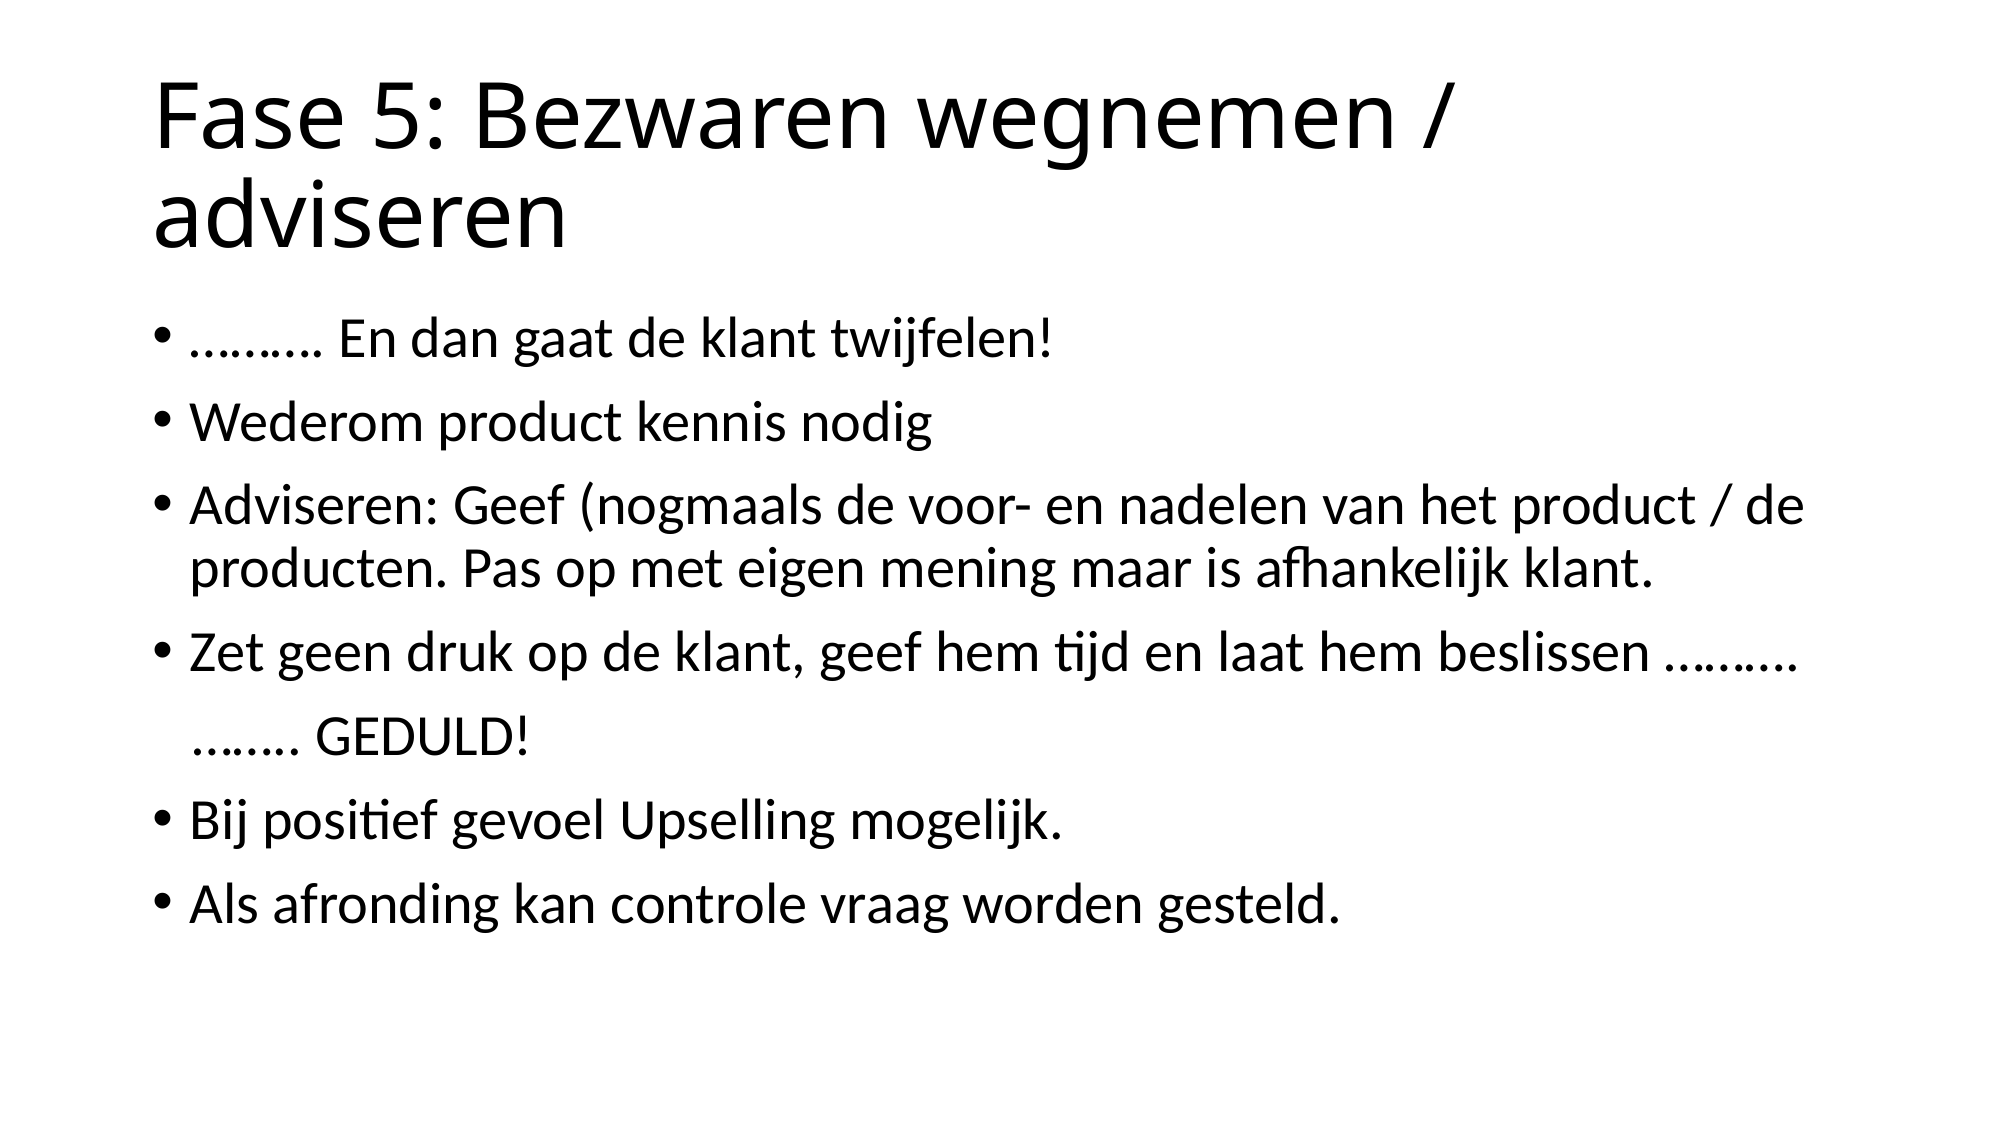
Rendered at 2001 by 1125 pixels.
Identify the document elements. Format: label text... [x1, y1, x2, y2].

title Fase 5: Bezwaren wegnemen / adviseren [137, 59, 1863, 278]
list ………. En dan gaat de klant twijfelen! Wederom product kennis nodig Adviseren: Geef (nogmaals de voor- en nadelen van het product / de producten. Pas op met eigen mening maar is afhankelijk klant. Zet geen druk op de klant, geef hem tijd en laat hem beslissen ………. …….. GEDULD! Bij positief gevoel Upselling mogelijk. Als afronding kan controle vraag worden gesteld. [137, 299, 1863, 1014]
